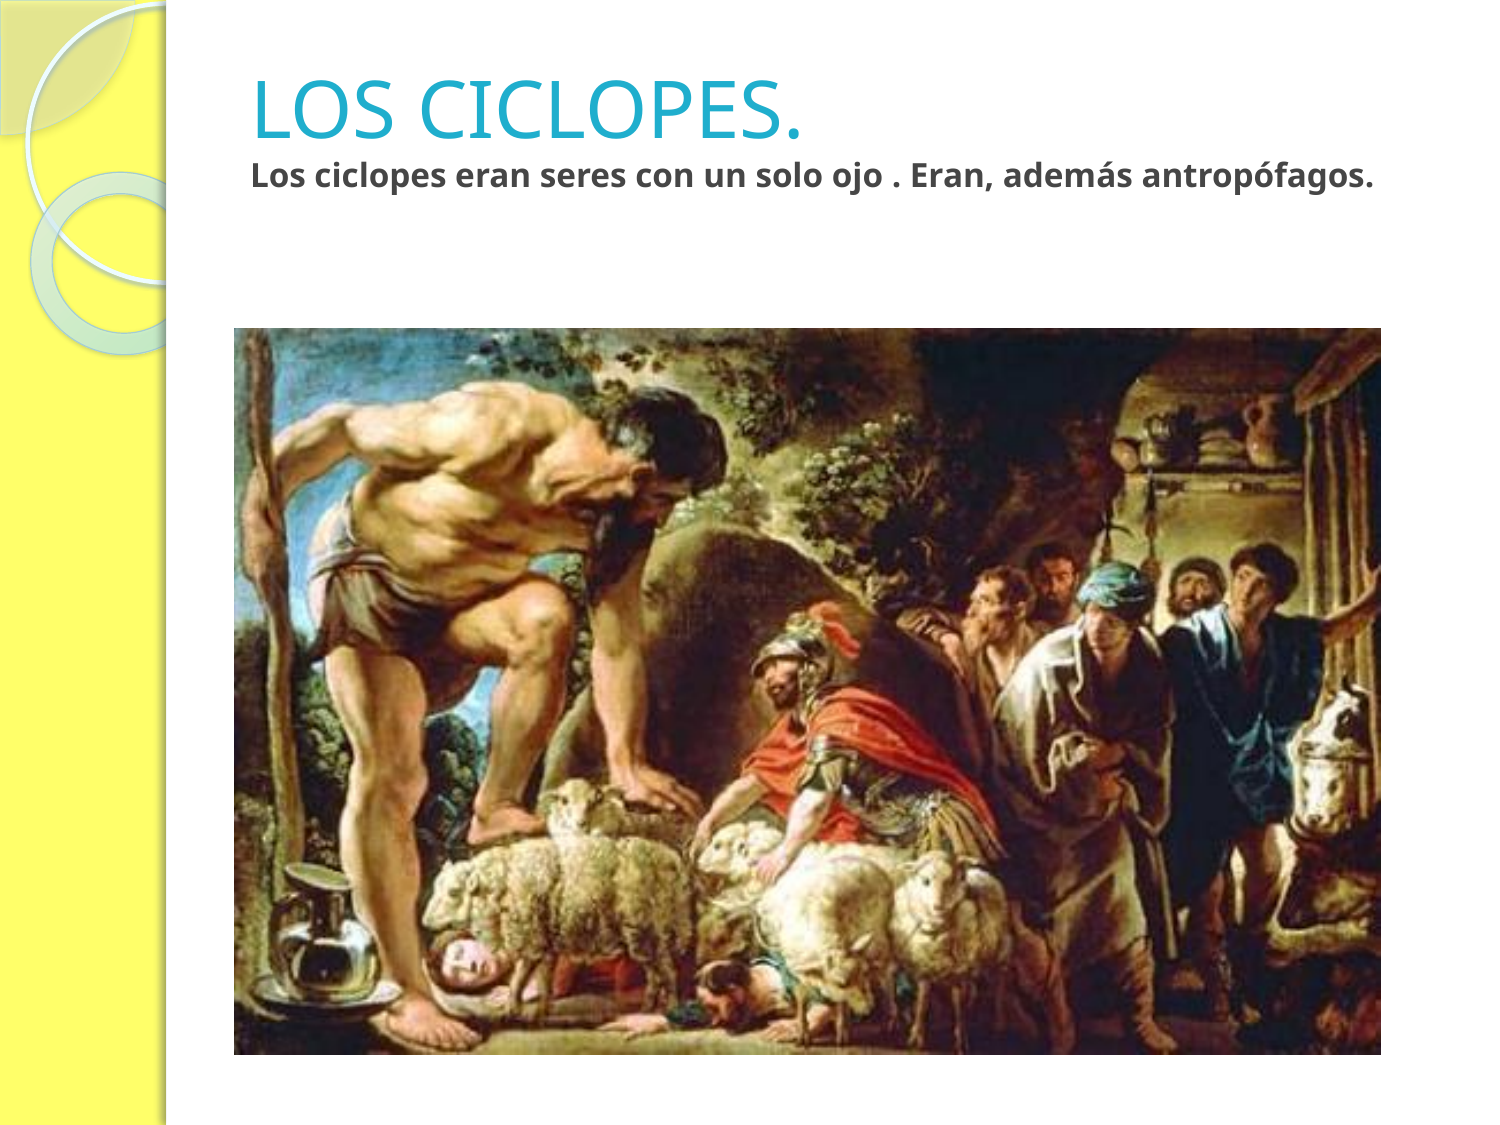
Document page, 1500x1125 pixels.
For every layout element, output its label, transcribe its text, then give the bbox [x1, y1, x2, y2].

title LOS CICLOPES. Los ciclopes eran seres con un solo ojo . Eran, además antropófagos. [235, 45, 1407, 399]
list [234, 327, 1381, 1055]
